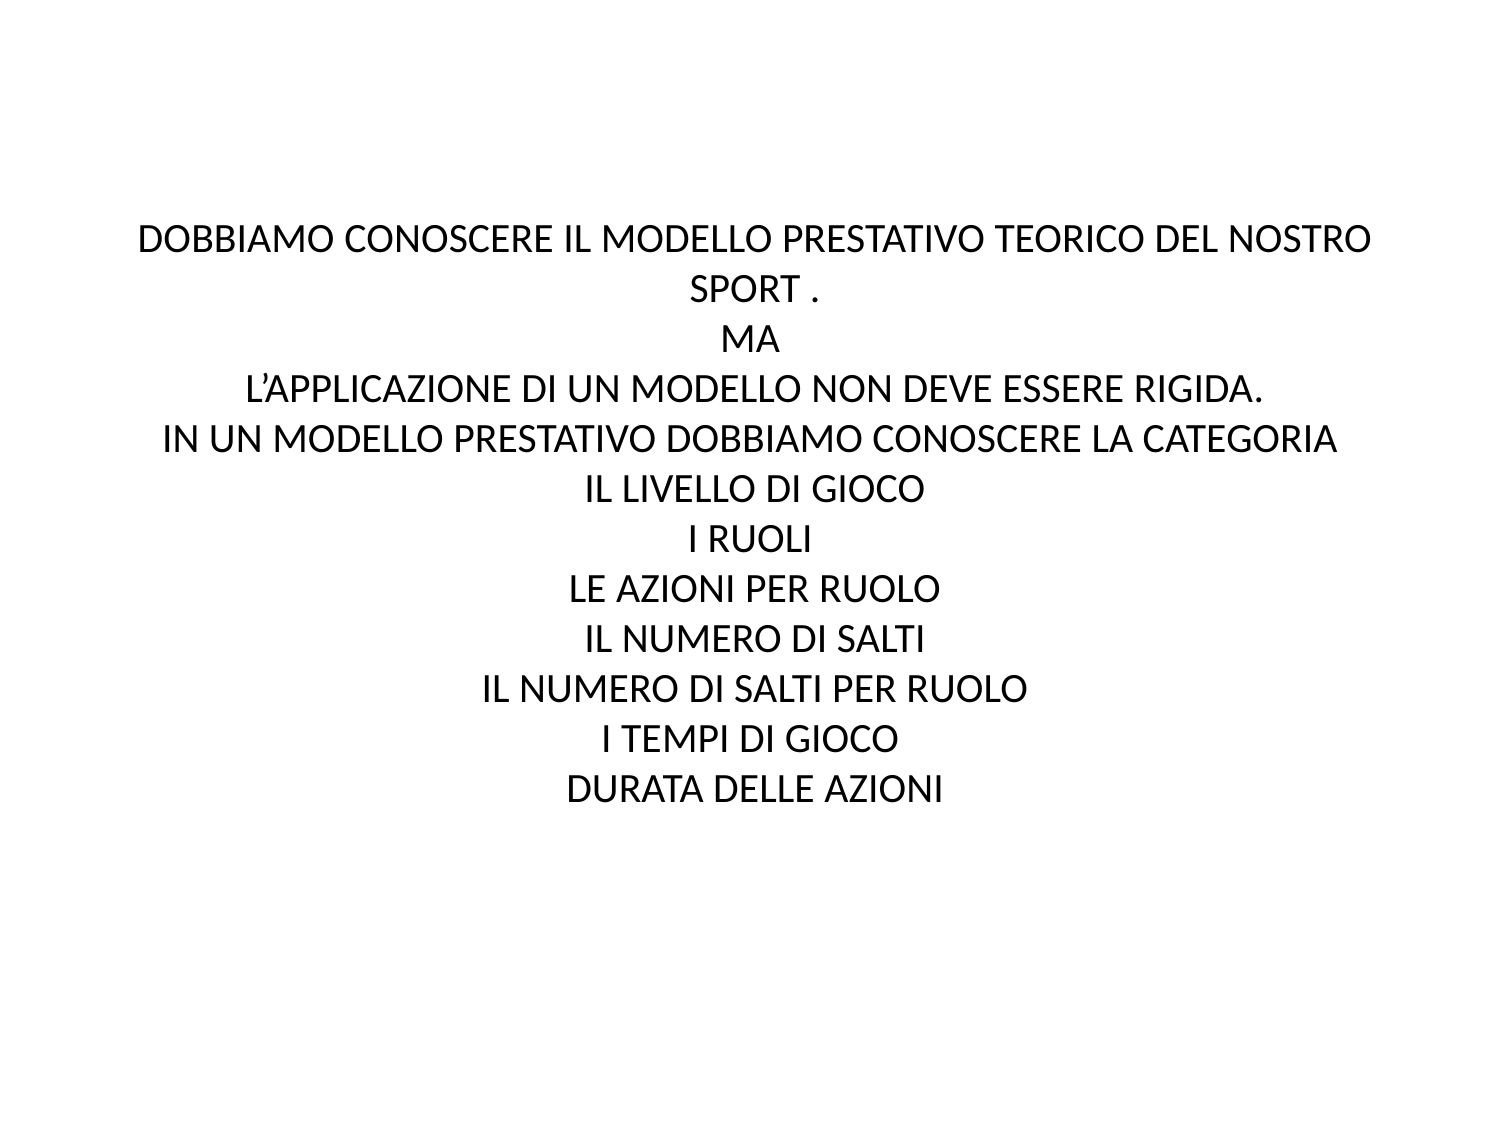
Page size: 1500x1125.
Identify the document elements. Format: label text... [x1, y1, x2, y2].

title DOBBIAMO CONOSCERE IL MODELLO PRESTATIVO TEORICO DEL NOSTRO SPORT . MA L’APPLICAZIONE DI UN MODELLO NON DEVE ESSERE RIGIDA. IN UN MODELLO PRESTATIVO DOBBIAMO CONOSCERE LA CATEGORIA IL LIVELLO DI GIOCO I RUOLI LE AZIONI PER RUOLO IL NUMERO DI SALTI IL NUMERO DI SALTI PER RUOLO I TEMPI DI GIOCO DURATA DELLE AZIONI [75, 45, 1436, 977]
